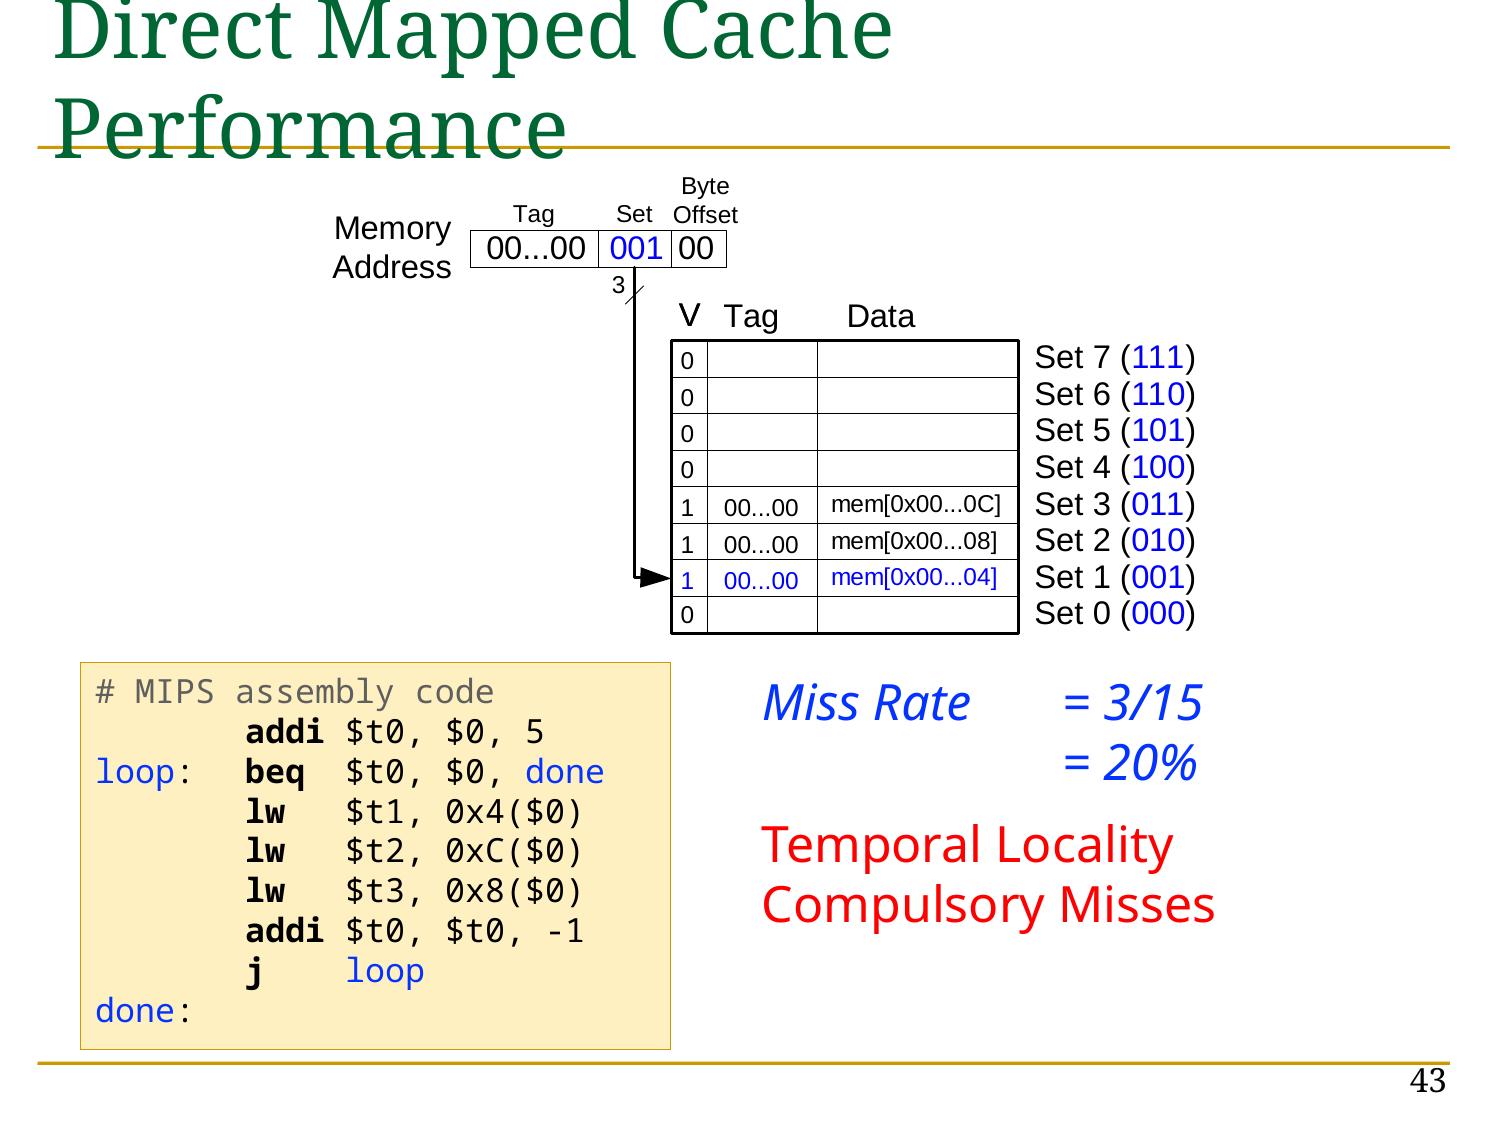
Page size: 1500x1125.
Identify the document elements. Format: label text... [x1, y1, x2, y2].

list # MIPS assembly code addi $t0, $0, 5 loop: beq $t0, $0, done lw $t1, 0x4($0) lw $t2, 0xC($0) lw $t3, 0x8($0) addi $t0, $t0, -1 j loop done: [80, 662, 671, 1050]
list Miss Rate = 3/15 = 20% Temporal Locality Compulsory Misses [746, 662, 1382, 1050]
text_box 43 [1111, 1036, 1462, 1112]
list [305, 162, 1226, 642]
title Direct Mapped Cache Performance [37, 0, 1385, 150]
